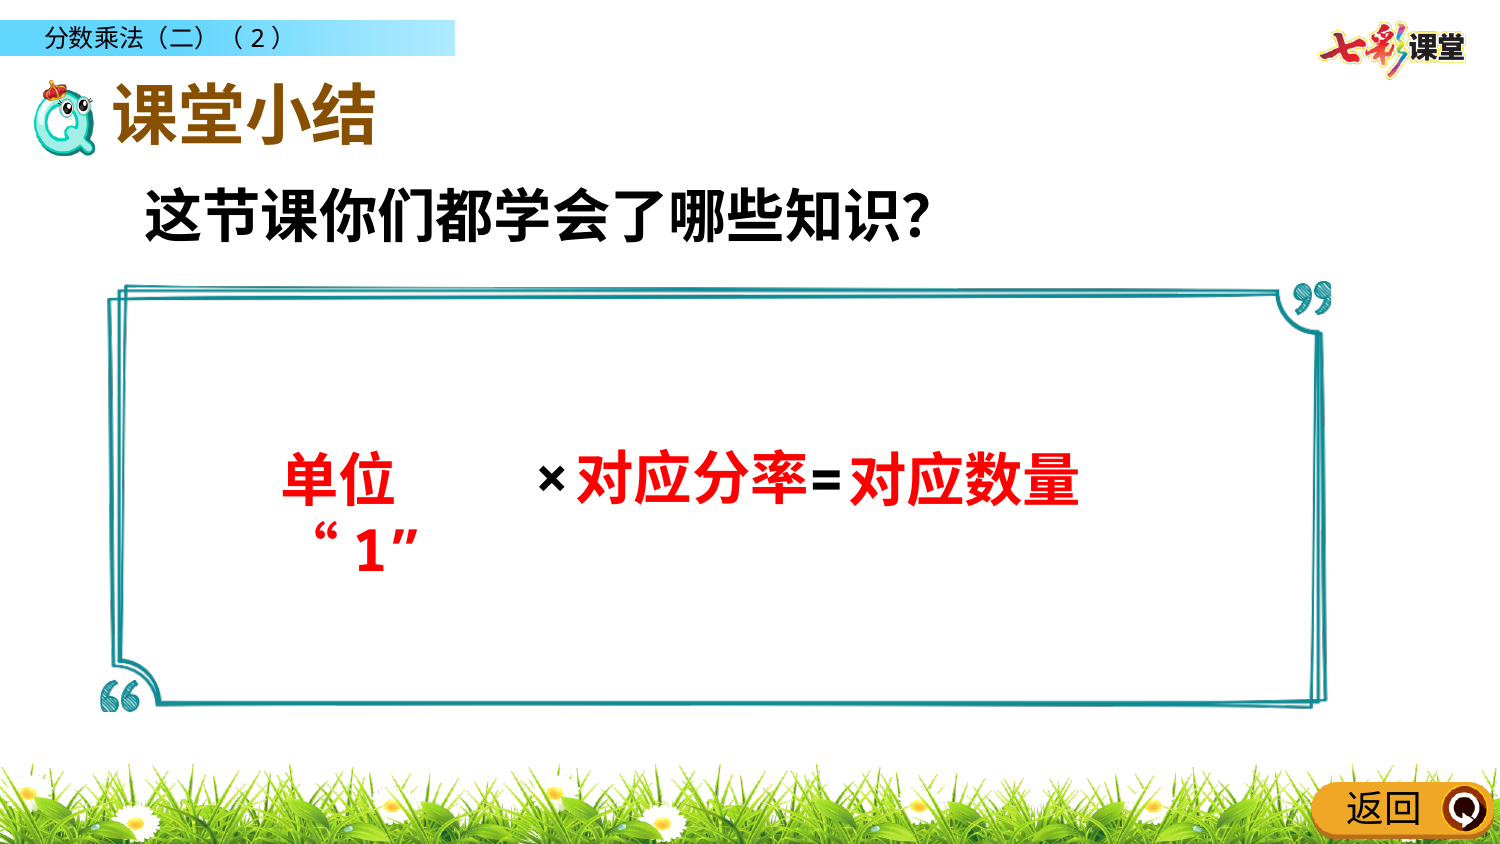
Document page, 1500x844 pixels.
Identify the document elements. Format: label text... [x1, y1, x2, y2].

picture [1316, 20, 1468, 80]
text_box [560, 433, 839, 591]
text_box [793, 435, 1188, 593]
text_box 这节课你们都学会了哪些知识？ [133, 173, 972, 255]
picture [100, 281, 1332, 712]
picture [0, 764, 1500, 844]
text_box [265, 434, 523, 522]
text_box 课堂小结 [100, 67, 404, 159]
picture [34, 80, 96, 156]
